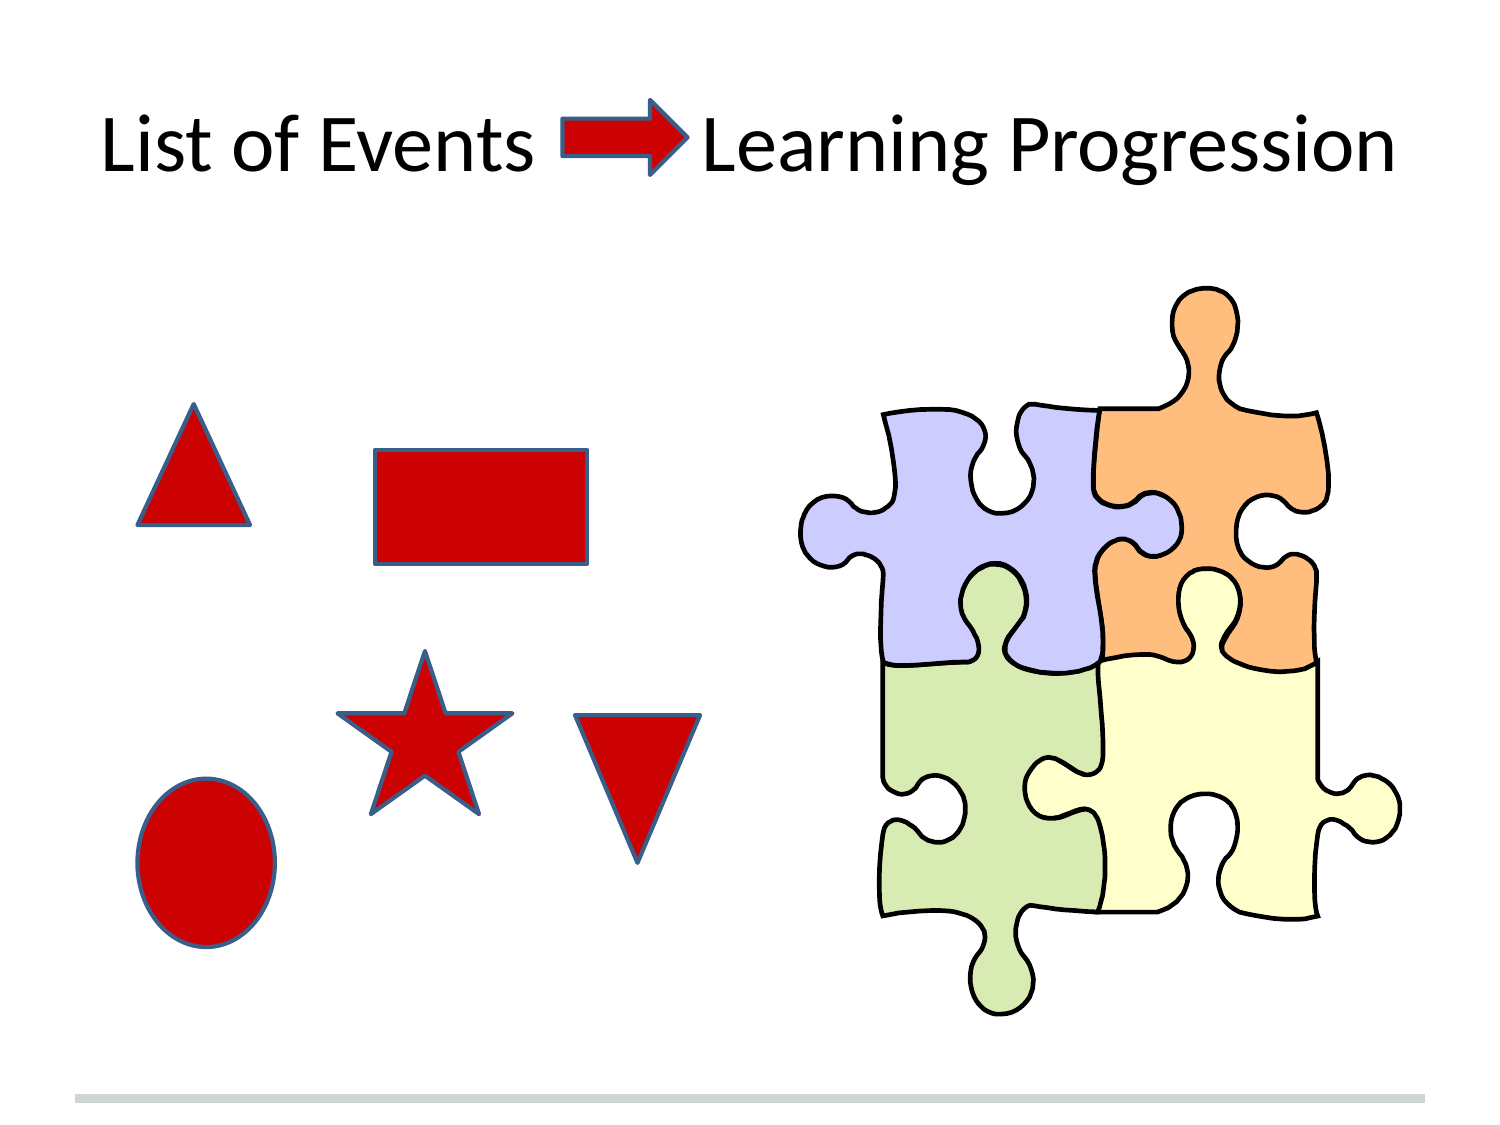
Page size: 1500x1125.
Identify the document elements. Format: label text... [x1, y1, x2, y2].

title List of Events Learning Progression [75, 45, 1425, 233]
text_box [562, 99, 688, 175]
text_box [337, 651, 513, 815]
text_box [799, 287, 1401, 1013]
text_box [137, 778, 275, 948]
text_box [374, 449, 588, 564]
text_box [575, 715, 701, 863]
text_box [137, 403, 250, 525]
